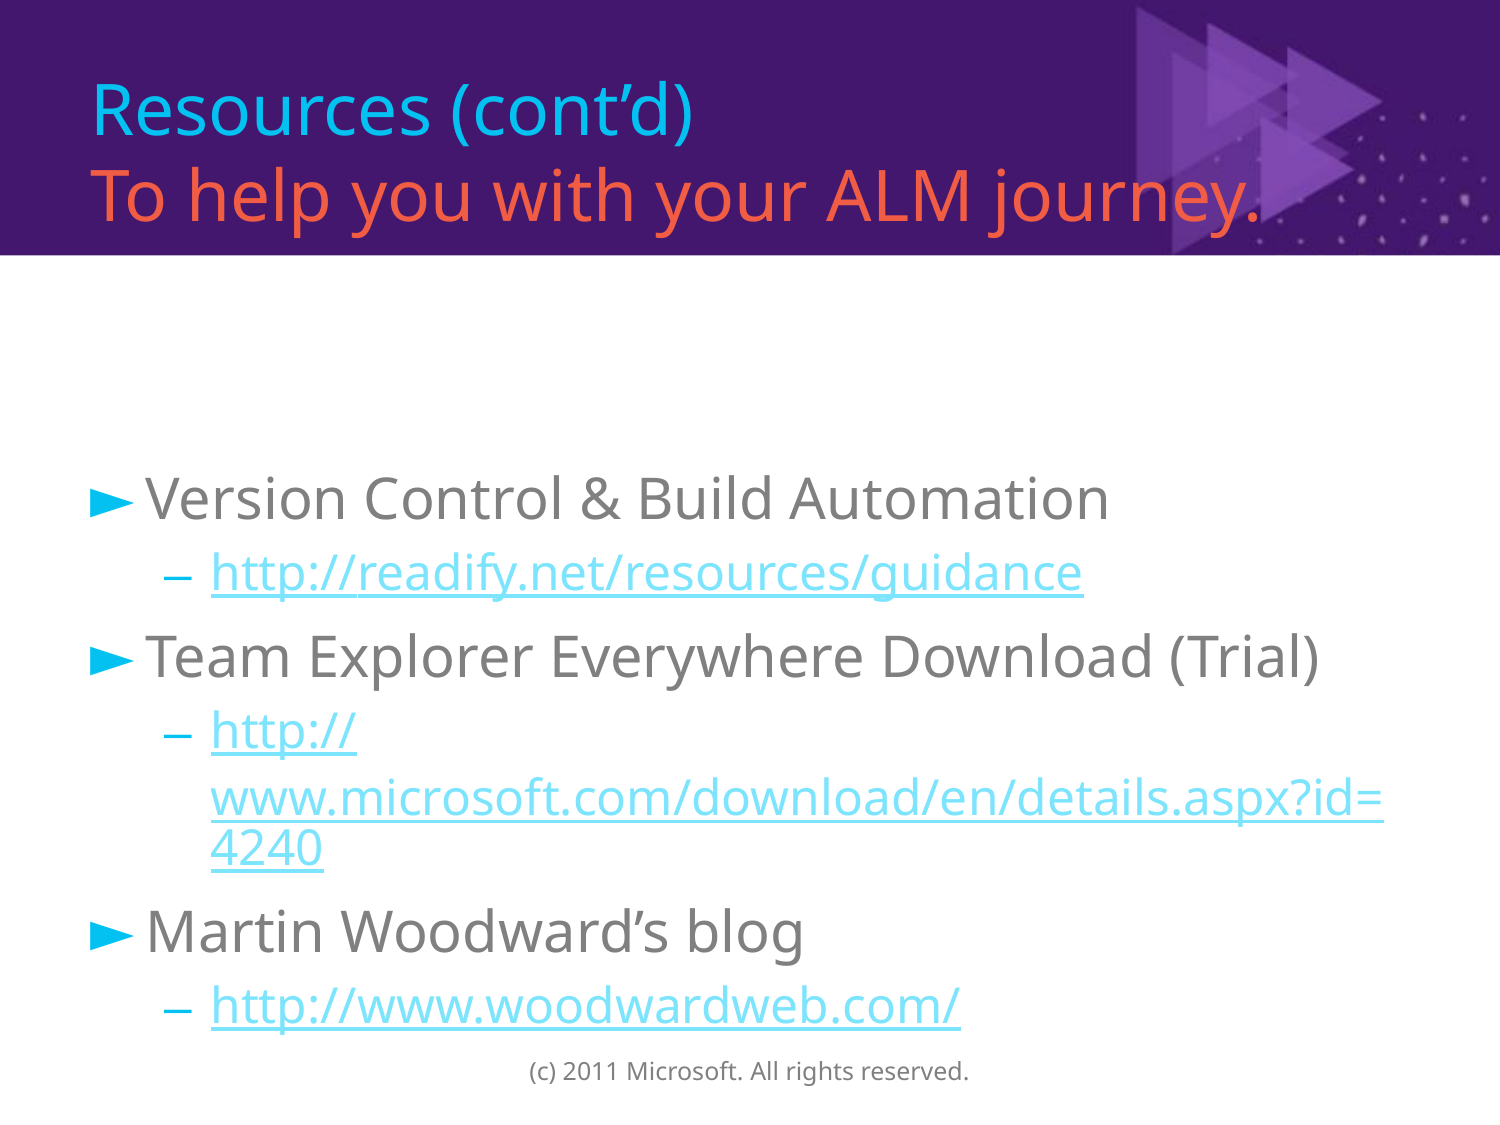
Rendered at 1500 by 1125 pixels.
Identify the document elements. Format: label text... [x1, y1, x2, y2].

list Version Control & Build Automation http://readify.net/resources/guidance Team Explorer Everywhere Download (Trial) http://www.microsoft.com/download/en/details.aspx?id=4240 Martin Woodward’s blog http://www.woodwardweb.com/ [75, 373, 1425, 1005]
picture [0, 0, 1500, 255]
footer (c) 2011 Microsoft. All rights reserved. [512, 1042, 988, 1103]
title Resources (cont’d) To help you with your ALM journey. [75, 56, 1425, 244]
